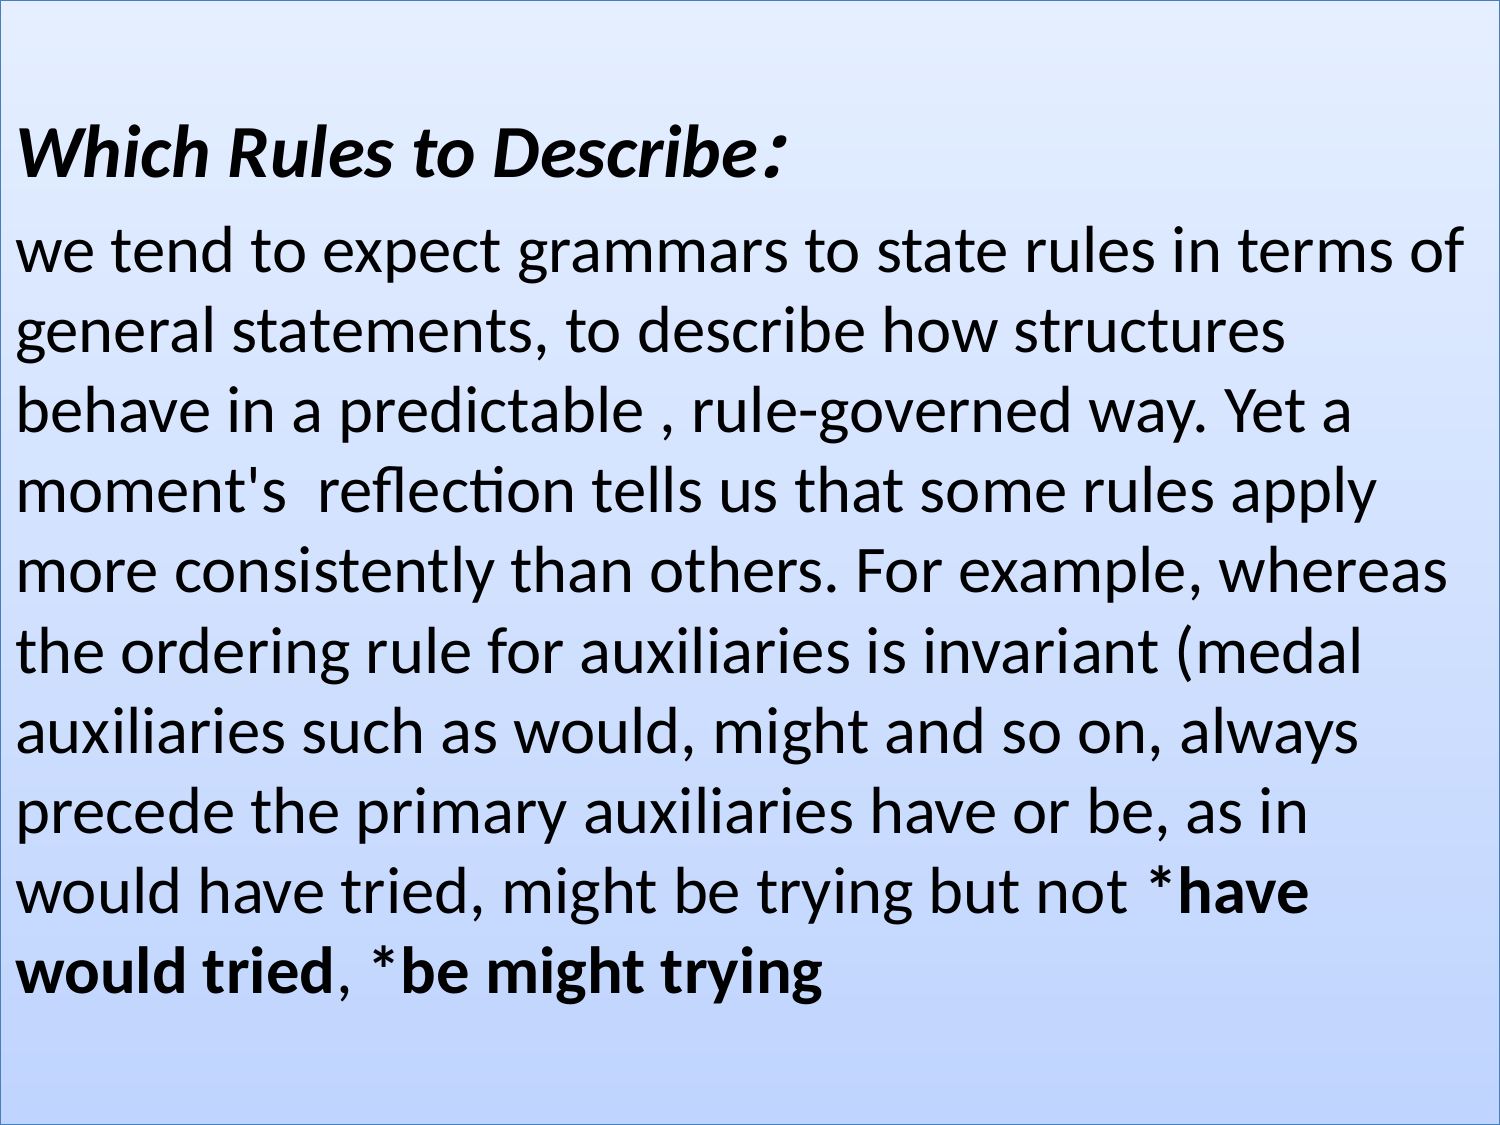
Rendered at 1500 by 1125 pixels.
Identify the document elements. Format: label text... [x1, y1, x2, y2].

list :Which Rules to Describe we tend to expect grammars to state rules in terms of general statements, to describe how structures behave in a predictable , rule-governed way. Yet a moment's reflection tells us that some rules apply more consistently than others. For example, whereas the ordering rule for auxiliaries is invariant (medal auxiliaries such as would, might and so on, always precede the primary auxiliaries have or be, as in would have tried, might be trying but not *have would tried, *be might trying [0, 0, 1500, 1125]
